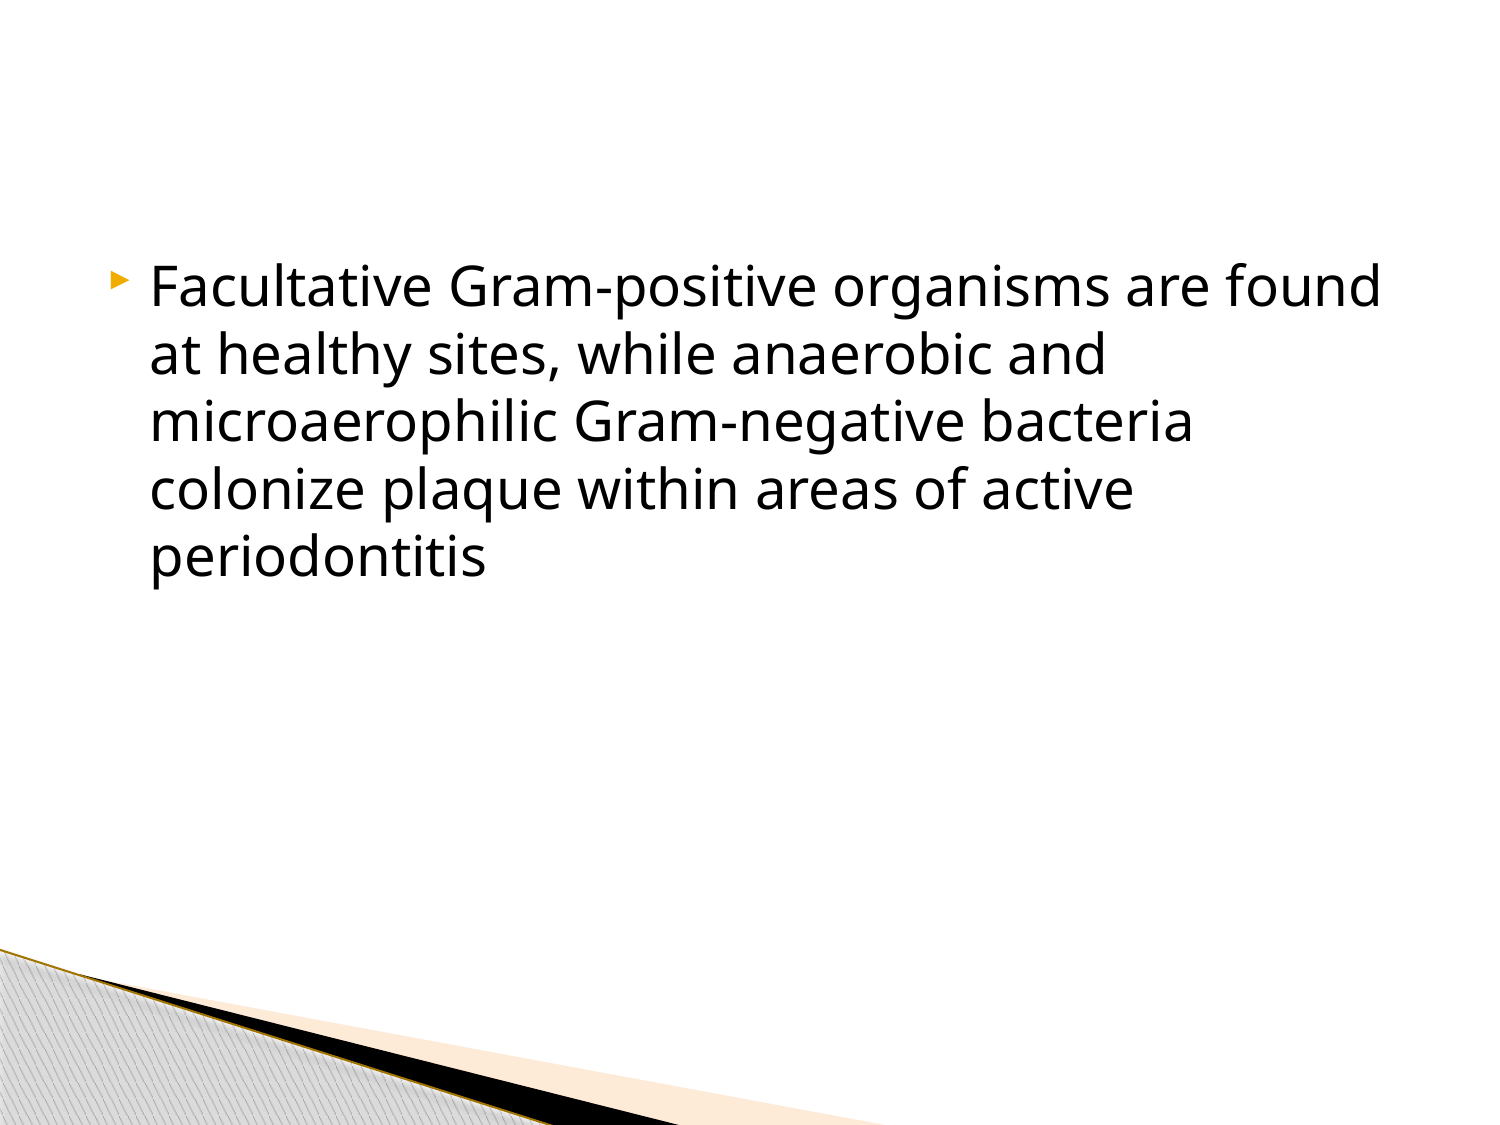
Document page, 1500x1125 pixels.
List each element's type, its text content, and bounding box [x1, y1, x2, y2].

list Facultative Gram-positive organisms are found at healthy sites, while anaerobic and microaerophilic Gram-negative bacteria colonize plaque within areas of active periodontitis [75, 243, 1425, 986]
